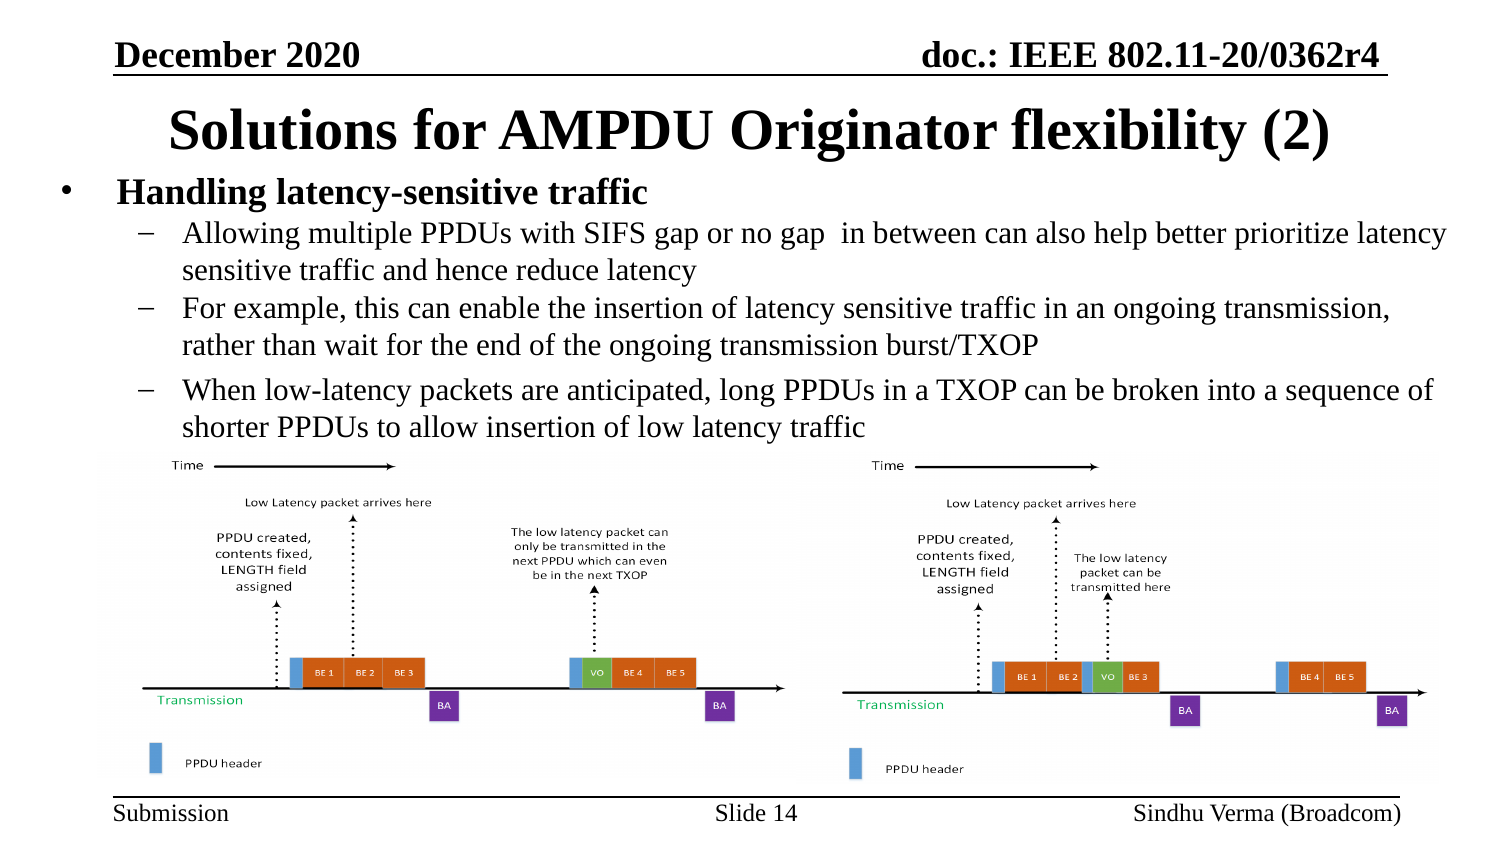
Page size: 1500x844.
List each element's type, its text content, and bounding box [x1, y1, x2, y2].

list Handling latency-sensitive traffic Allowing multiple PPDUs with SIFS gap or no gap in between can also help better prioritize latency sensitive traffic and hence reduce latency For example, this can enable the insertion of latency sensitive traffic in an ongoing transmission, rather than wait for the end of the ongoing transmission burst/TXOP When low-latency packets are anticipated, long PPDUs in a TXOP can be broken into a sequence of shorter PPDUs to allow insertion of low latency traffic [45, 159, 1479, 785]
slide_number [114, 40, 368, 75]
title Solutions for AMPDU Originator flexibility (2) [112, 75, 1388, 178]
footer Sindhu Verma (Broadcom) [1087, 796, 1402, 820]
slide_number Slide 14 [712, 796, 800, 820]
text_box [96, 450, 1439, 784]
